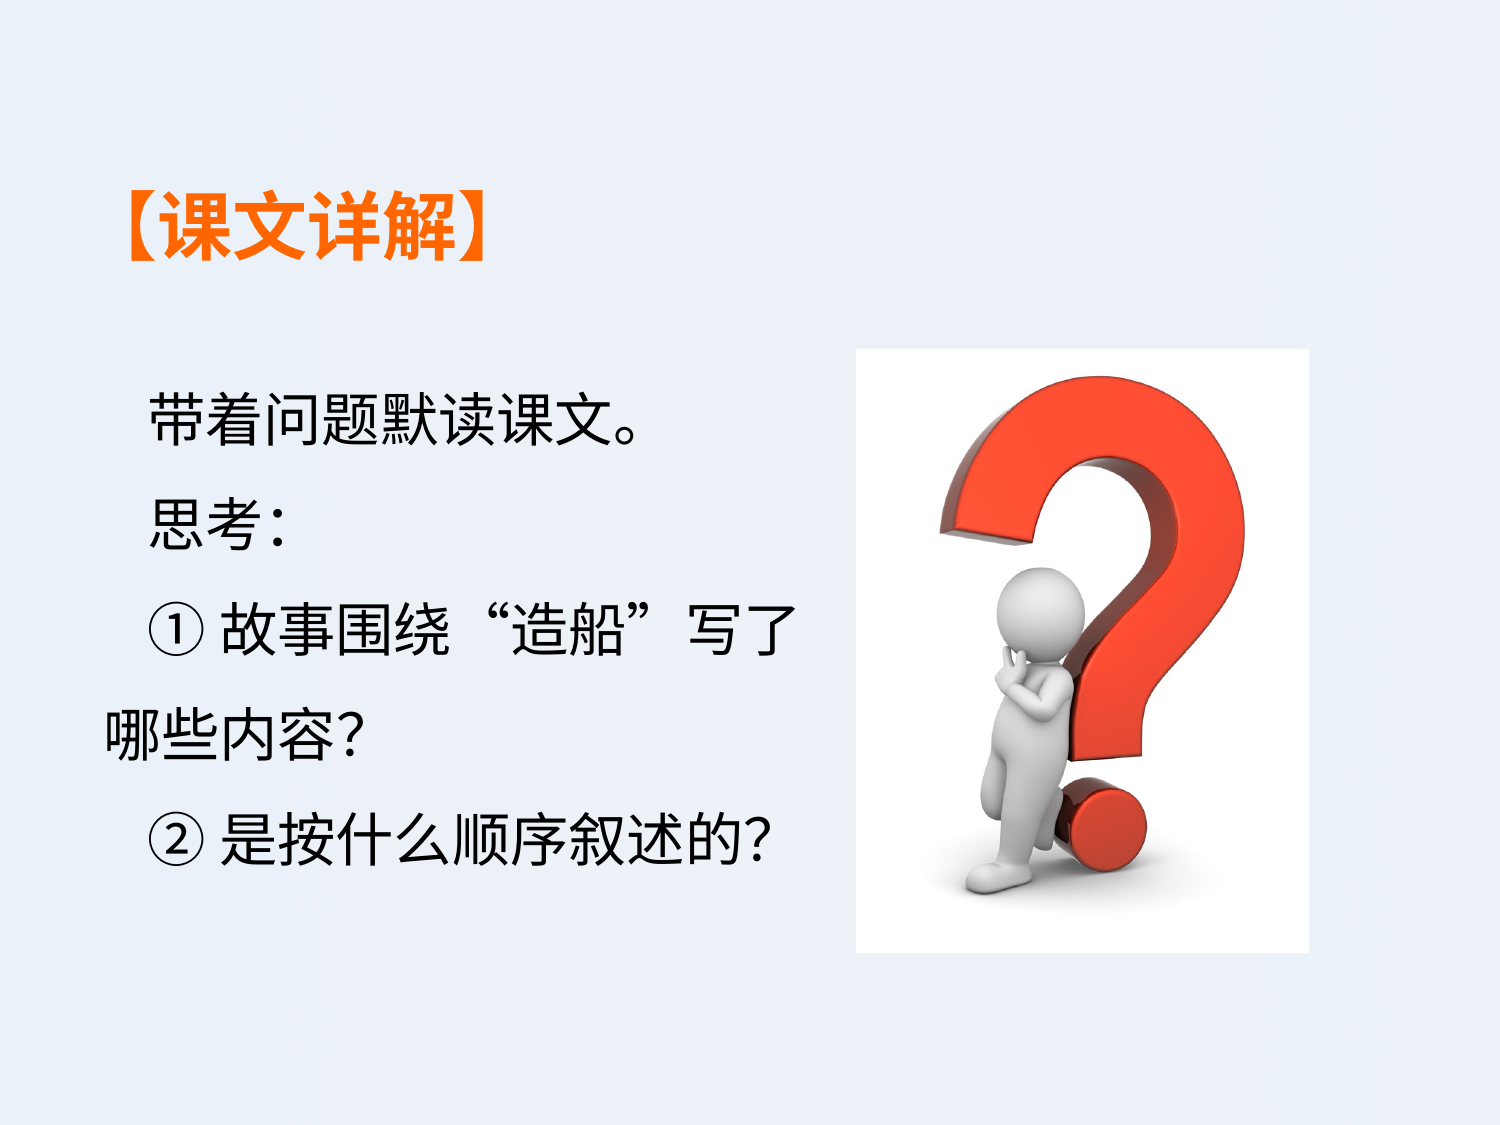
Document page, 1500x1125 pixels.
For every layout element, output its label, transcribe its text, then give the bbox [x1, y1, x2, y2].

text_box 【课文详解】 [67, 172, 548, 278]
text_box 带着问题默读课文。 思考： ①故事围绕“造船”写了哪些内容？ ②是按什么顺序叙述的？ [88, 340, 821, 881]
picture [0, 0, 1500, 1125]
